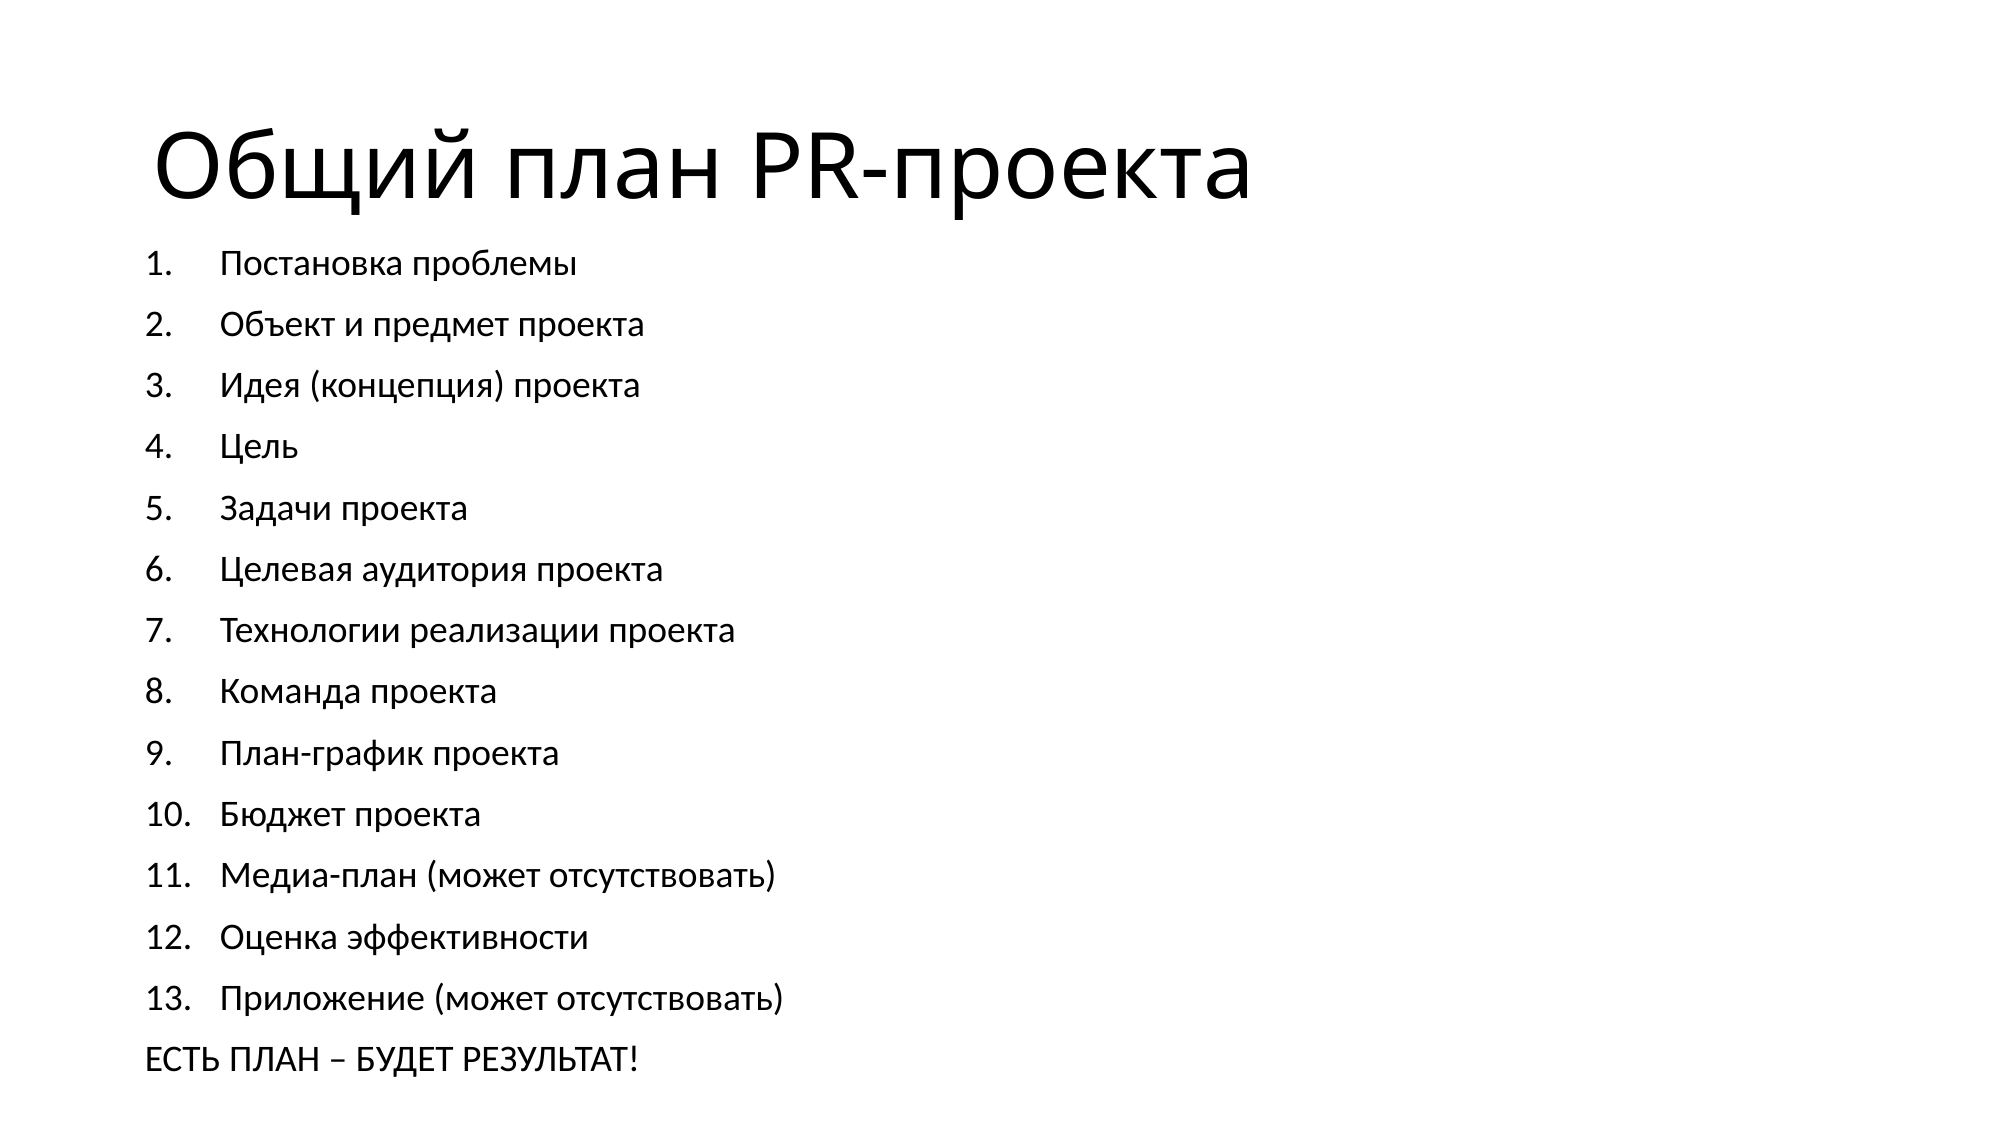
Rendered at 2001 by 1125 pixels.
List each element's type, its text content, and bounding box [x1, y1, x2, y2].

list Постановка проблемы Объект и предмет проекта Идея (концепция) проекта Цель Задачи проекта Целевая аудитория проекта Технологии реализации проекта Команда проекта План-график проекта Бюджет проекта Медиа-план (может отсутствовать) Оценка эффективности Приложение (может отсутствовать) ЕСТЬ ПЛАН – БУДЕТ РЕЗУЛЬТАТ! [124, 235, 1823, 1093]
title Общий план PR-проекта [137, 59, 1863, 278]
